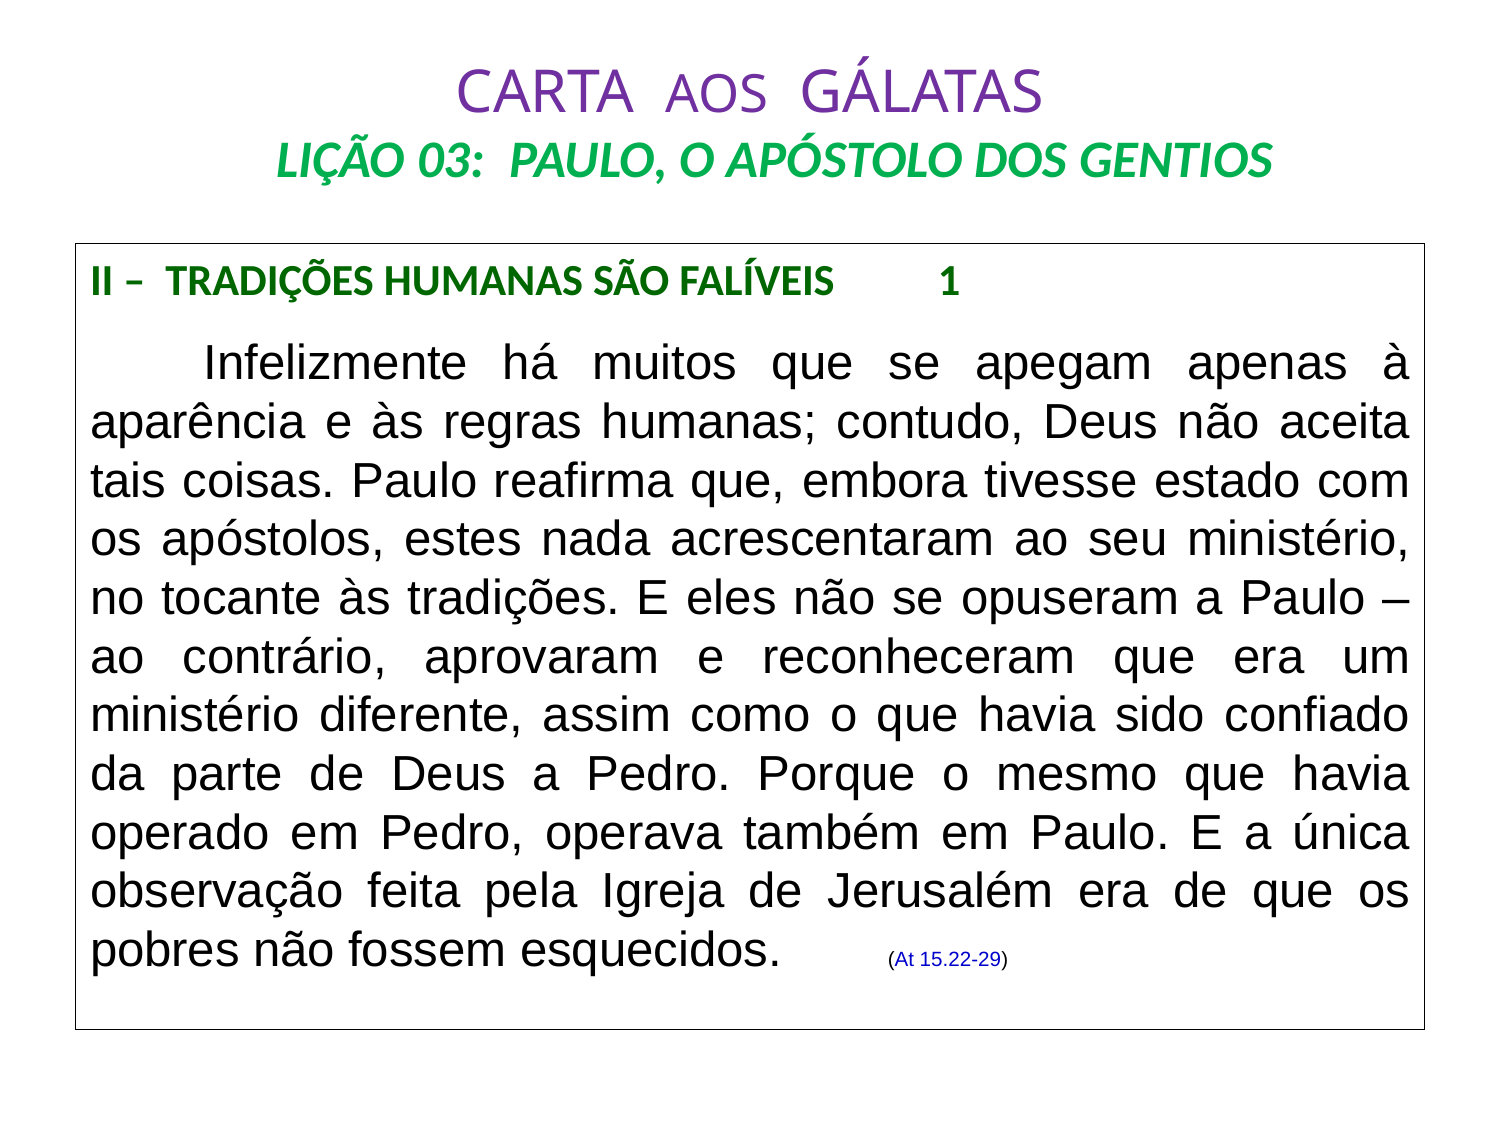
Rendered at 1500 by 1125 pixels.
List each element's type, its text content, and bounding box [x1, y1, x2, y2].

title CARTA AOS GÁLATAS LIÇÃO 03: PAULO, O APÓSTOLO DOS GENTIOS [75, 45, 1425, 197]
list II – TRADIÇÕES HUMANAS SÃO FALÍVEIS 1 Infelizmente há muitos que se apegam apenas à aparência e às regras humanas; contudo, Deus não aceita tais coisas. Paulo reafirma que, embora tivesse estado com os apóstolos, estes nada acrescentaram ao seu ministério, no tocante às tradições. E eles não se opuseram a Paulo – ao contrário, aprovaram e reconheceram que era um ministério diferente, assim como o que havia sido confiado da parte de Deus a Pedro. Porque o mesmo que havia operado em Pedro, operava também em Paulo. E a única observação feita pela Igreja de Jerusalém era de que os pobres não fossem esquecidos. (At 15.22-29) [75, 243, 1425, 1030]
